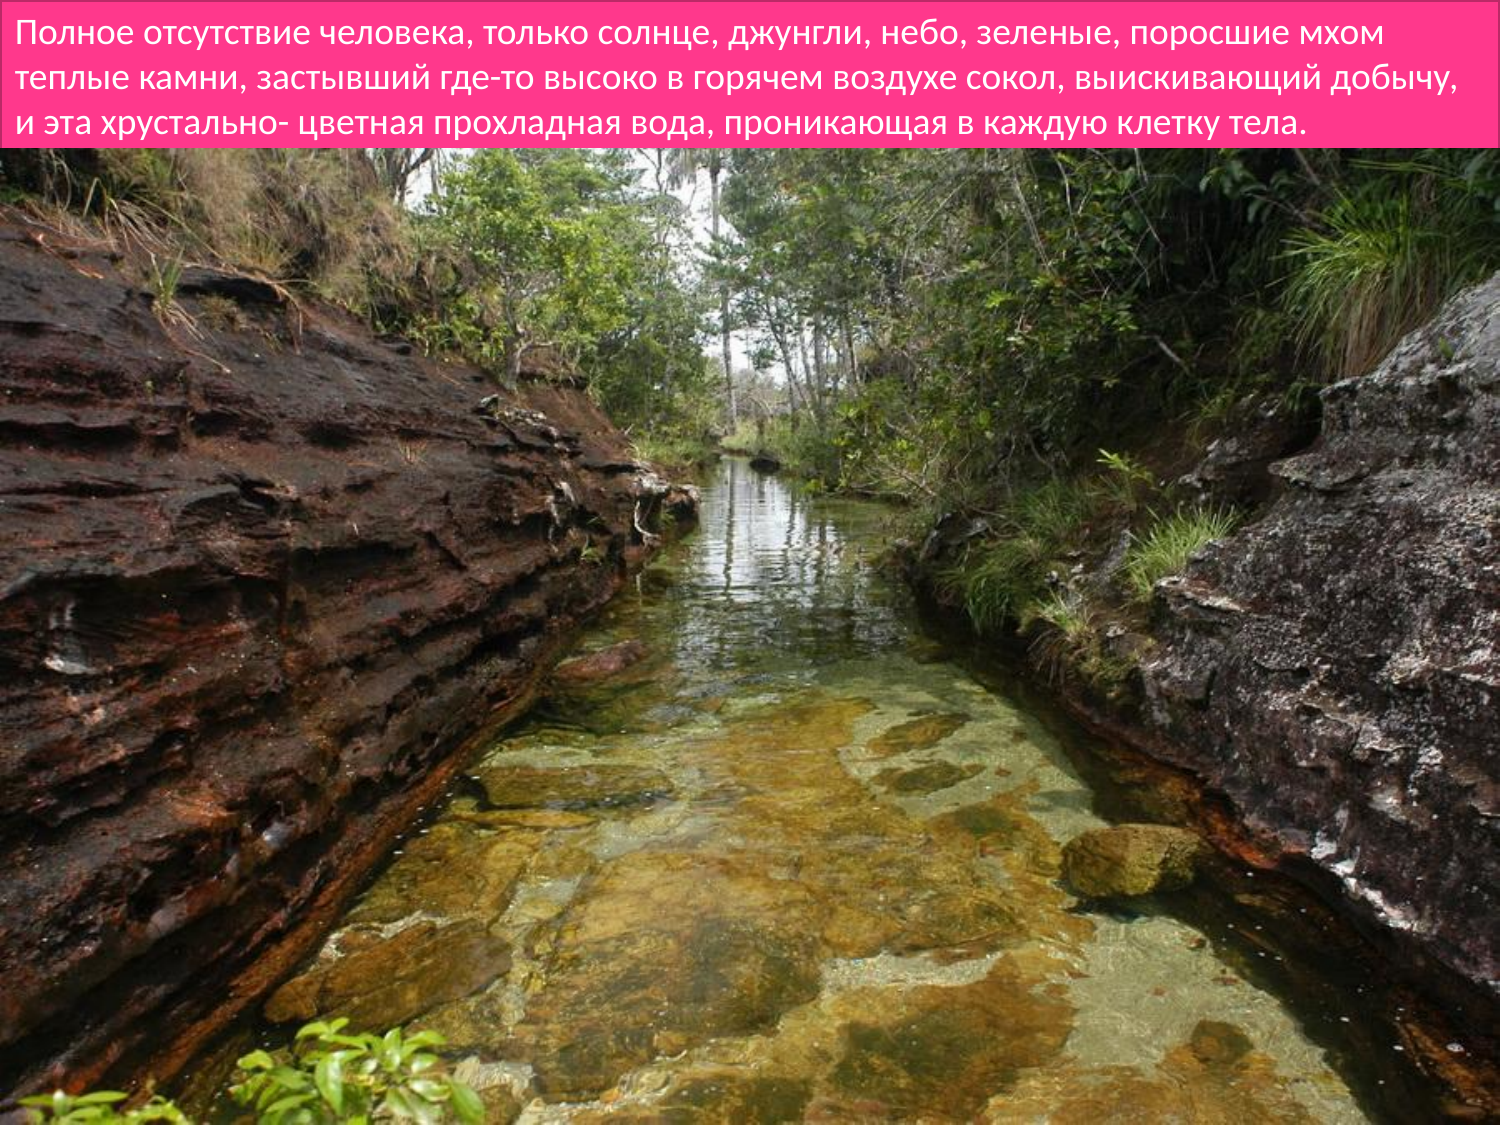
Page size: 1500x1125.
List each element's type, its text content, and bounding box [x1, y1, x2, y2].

picture [0, 148, 1500, 1125]
text_box Полное отсутствие человека, только солнце, джунгли, небо, зеленые, поросшие мхом теплые камни, застывший где-то высоко в горячем воздухе сокол, выискивающий добычу, и эта хрустально- цветная прохладная вода, проникающая в каждую клетку тела. [0, 0, 1500, 148]
